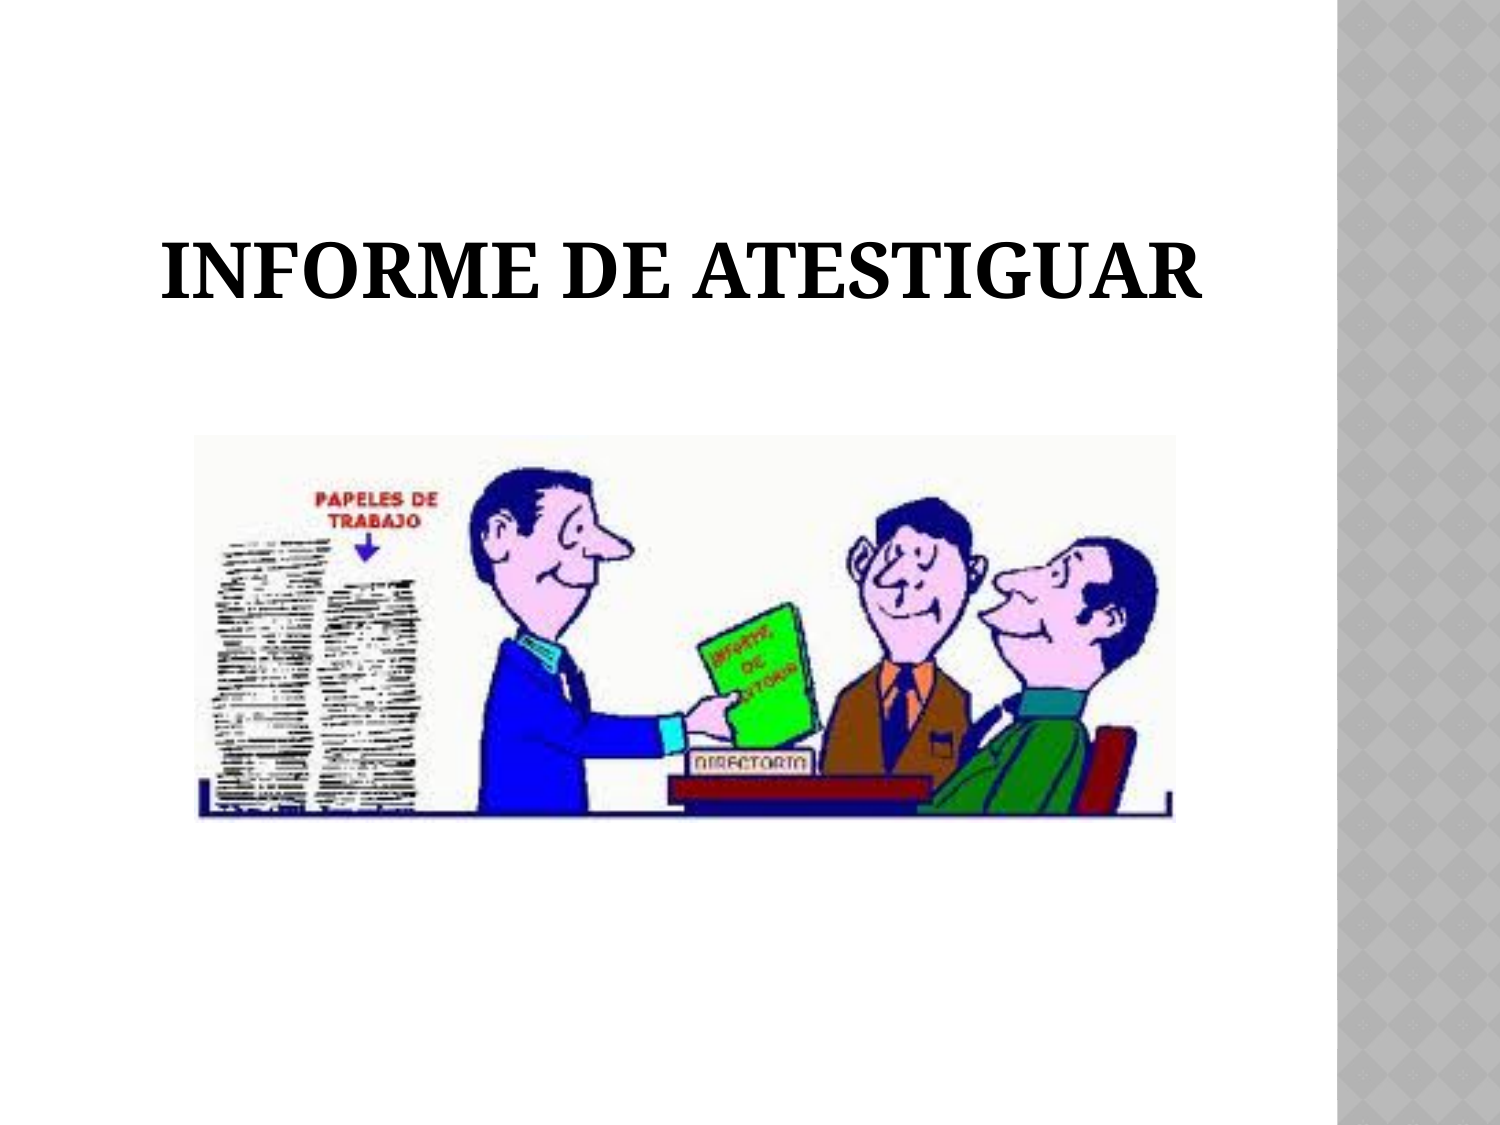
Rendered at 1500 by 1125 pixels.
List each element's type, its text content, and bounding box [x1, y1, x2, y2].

picture [194, 435, 1176, 823]
title INFORME DE ATESTIGUAR [88, 219, 1276, 408]
